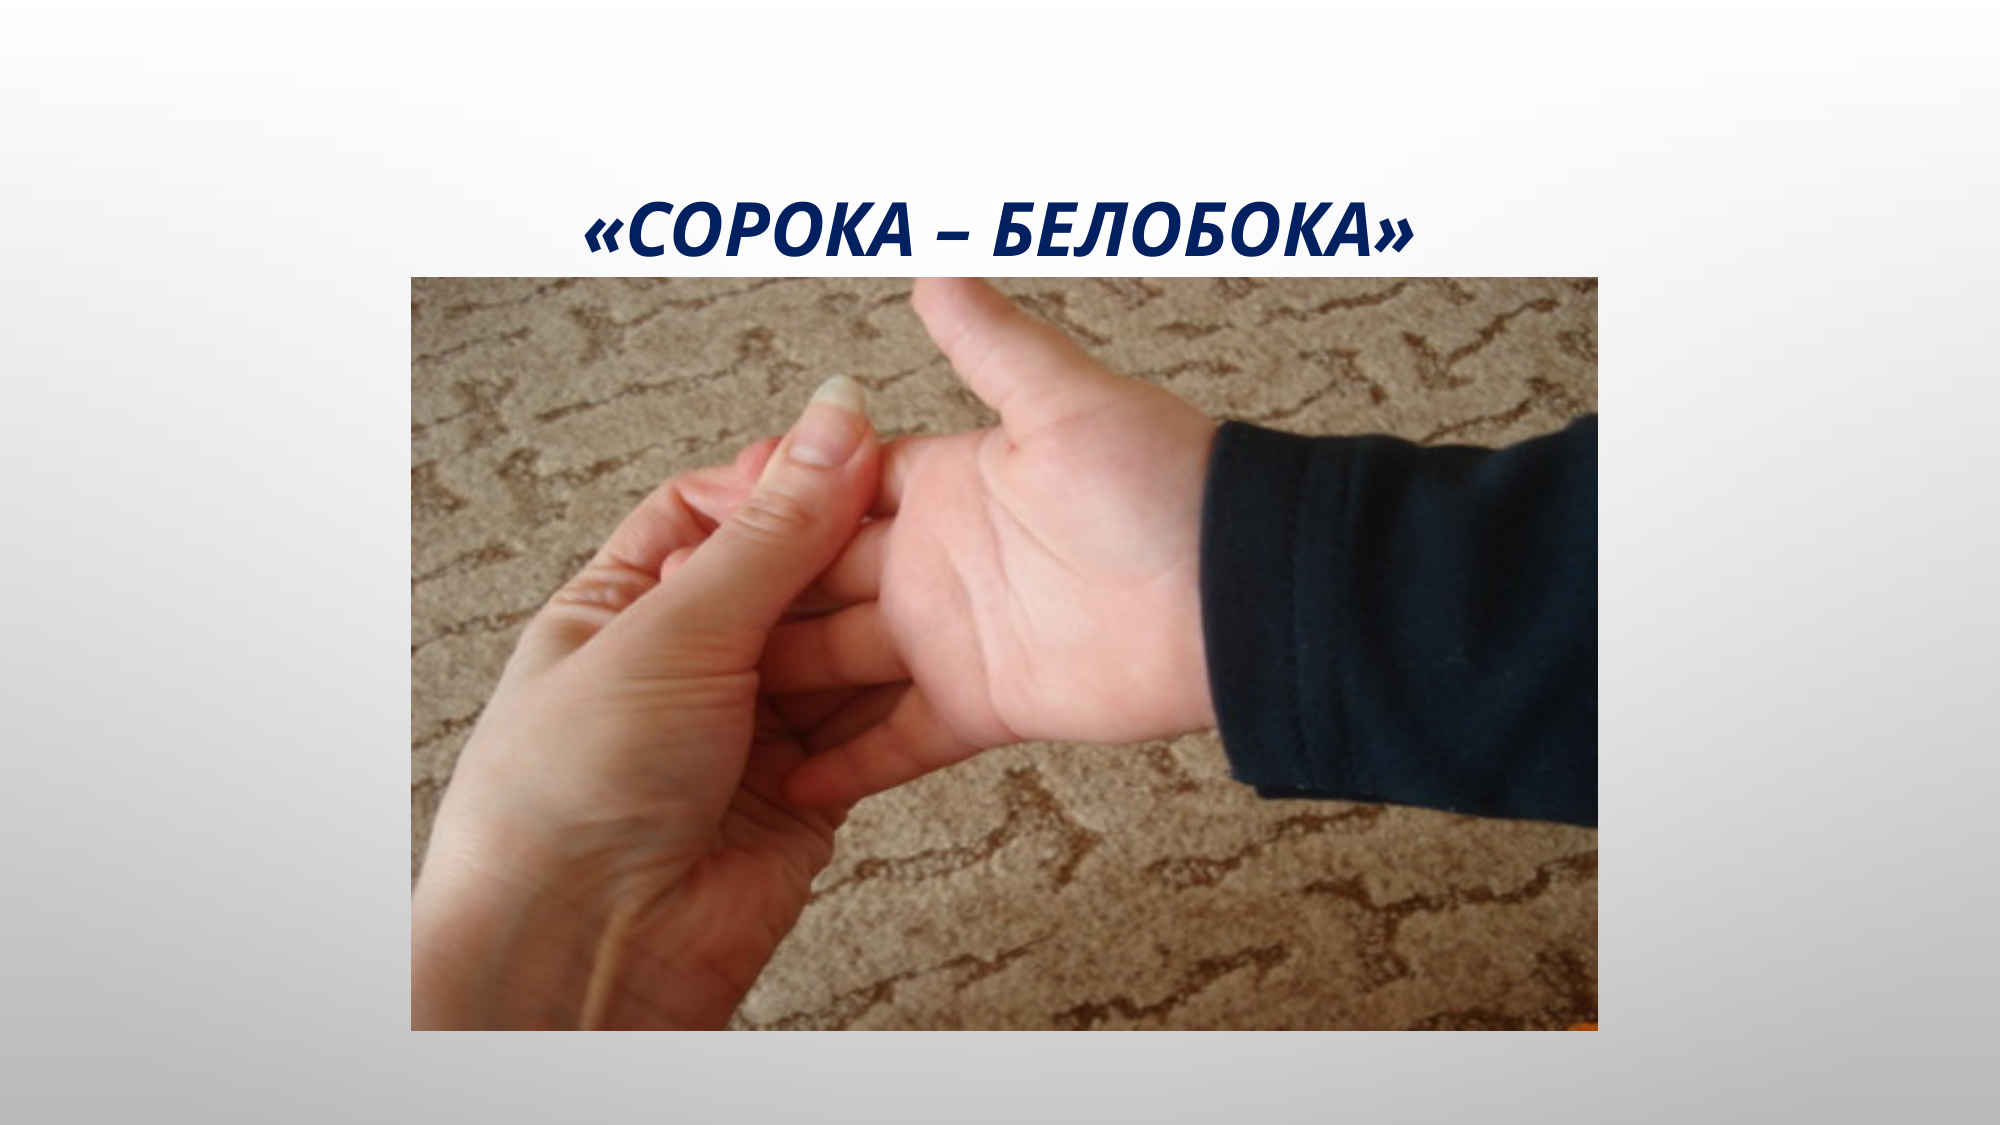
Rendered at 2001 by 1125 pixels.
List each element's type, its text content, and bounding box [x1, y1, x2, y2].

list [410, 276, 1598, 1031]
picture [0, 0, 2000, 1125]
title «Сорока – белобока» [149, 101, 1851, 364]
